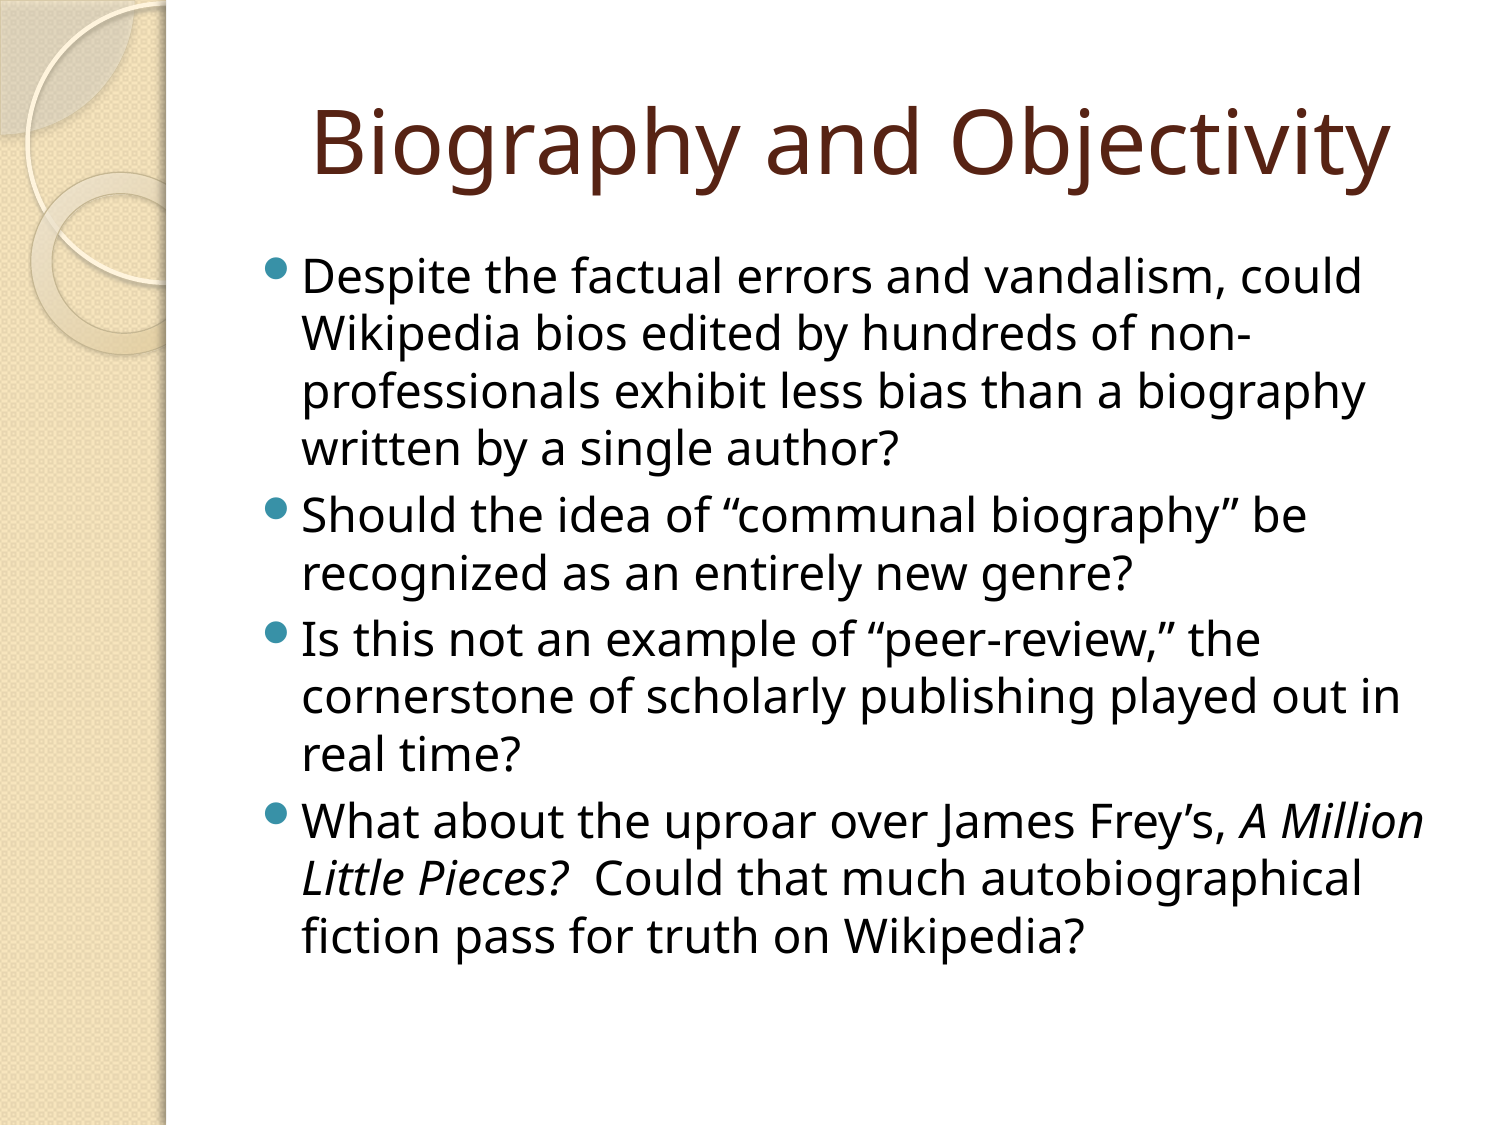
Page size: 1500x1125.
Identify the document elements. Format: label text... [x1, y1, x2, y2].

list Despite the factual errors and vandalism, could Wikipedia bios edited by hundreds of non-professionals exhibit less bias than a biography written by a single author? Should the idea of “communal biography” be recognized as an entirely new genre? Is this not an example of “peer-review,” the cornerstone of scholarly publishing played out in real time? What about the uproar over James Frey’s, A Million Little Pieces? Could that much autobiographical fiction pass for truth on Wikipedia? [235, 237, 1466, 1026]
title Biography and Objectivity [235, 45, 1466, 233]
